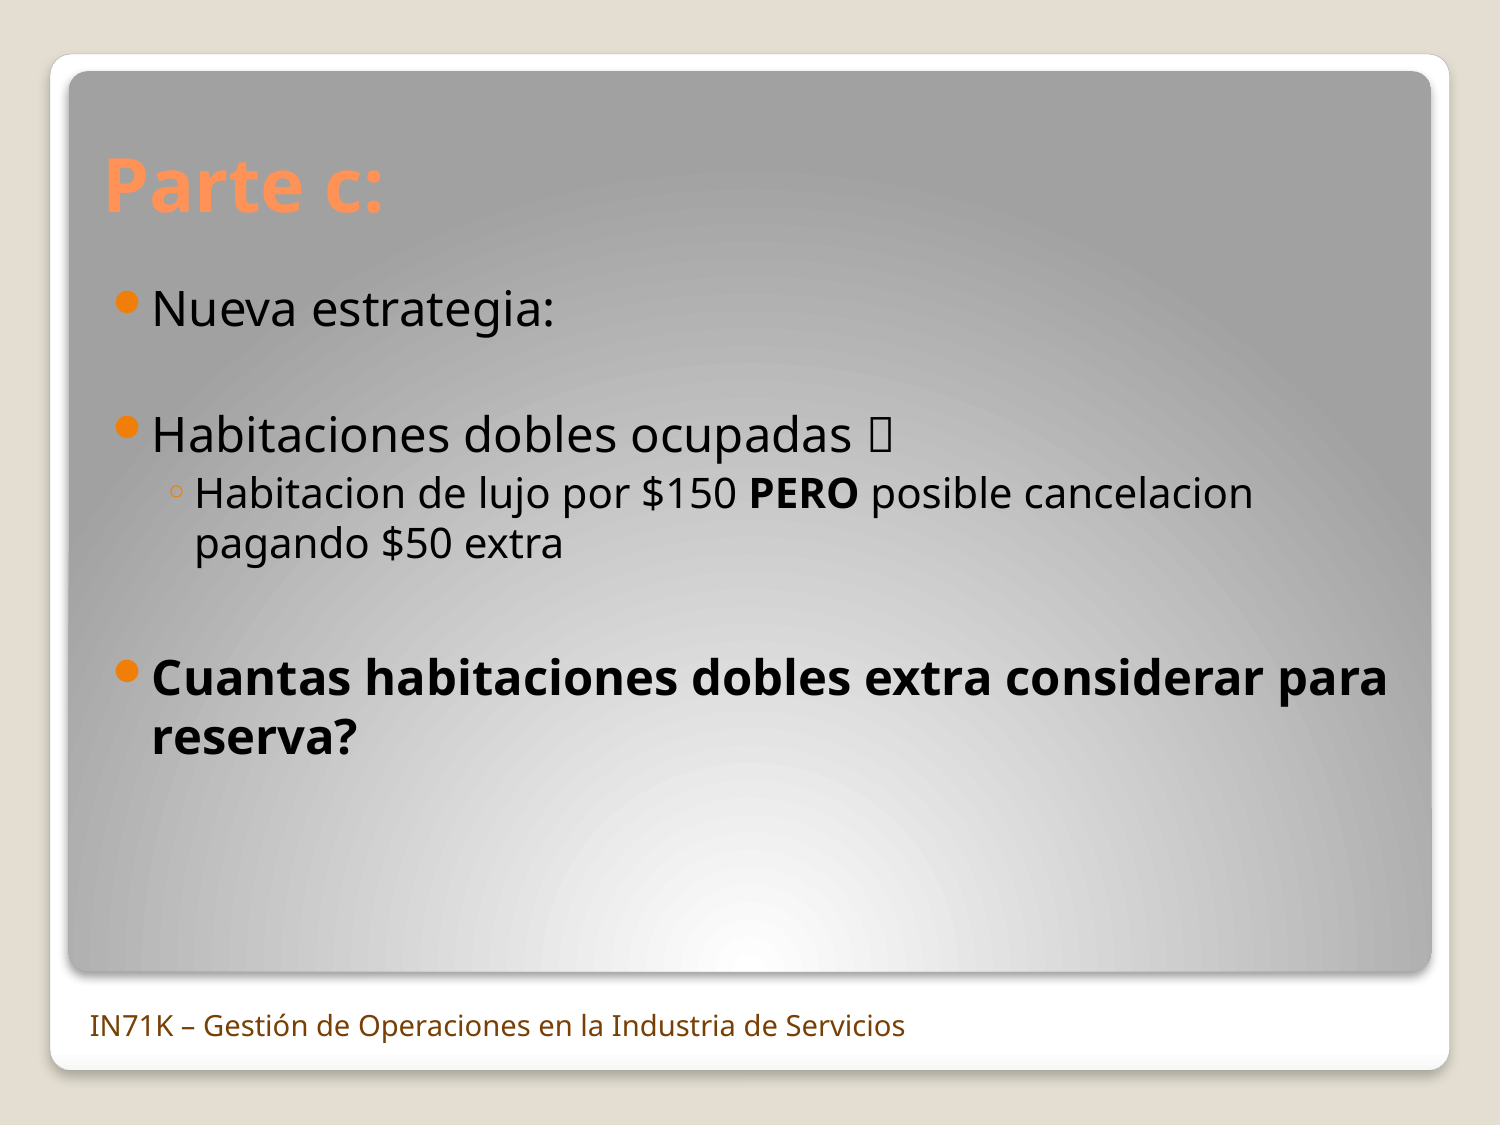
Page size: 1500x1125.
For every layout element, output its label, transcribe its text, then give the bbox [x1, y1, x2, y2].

title Parte c: [87, 62, 1430, 235]
list Nueva estrategia: Habitaciones dobles ocupadas  Habitacion de lujo por $150 PERO posible cancelacion pagando $50 extra Cuantas habitaciones dobles extra considerar para reserva? [82, 262, 1425, 774]
text_box IN71K – Gestión de Operaciones en la Industria de Servicios [74, 999, 1263, 1050]
